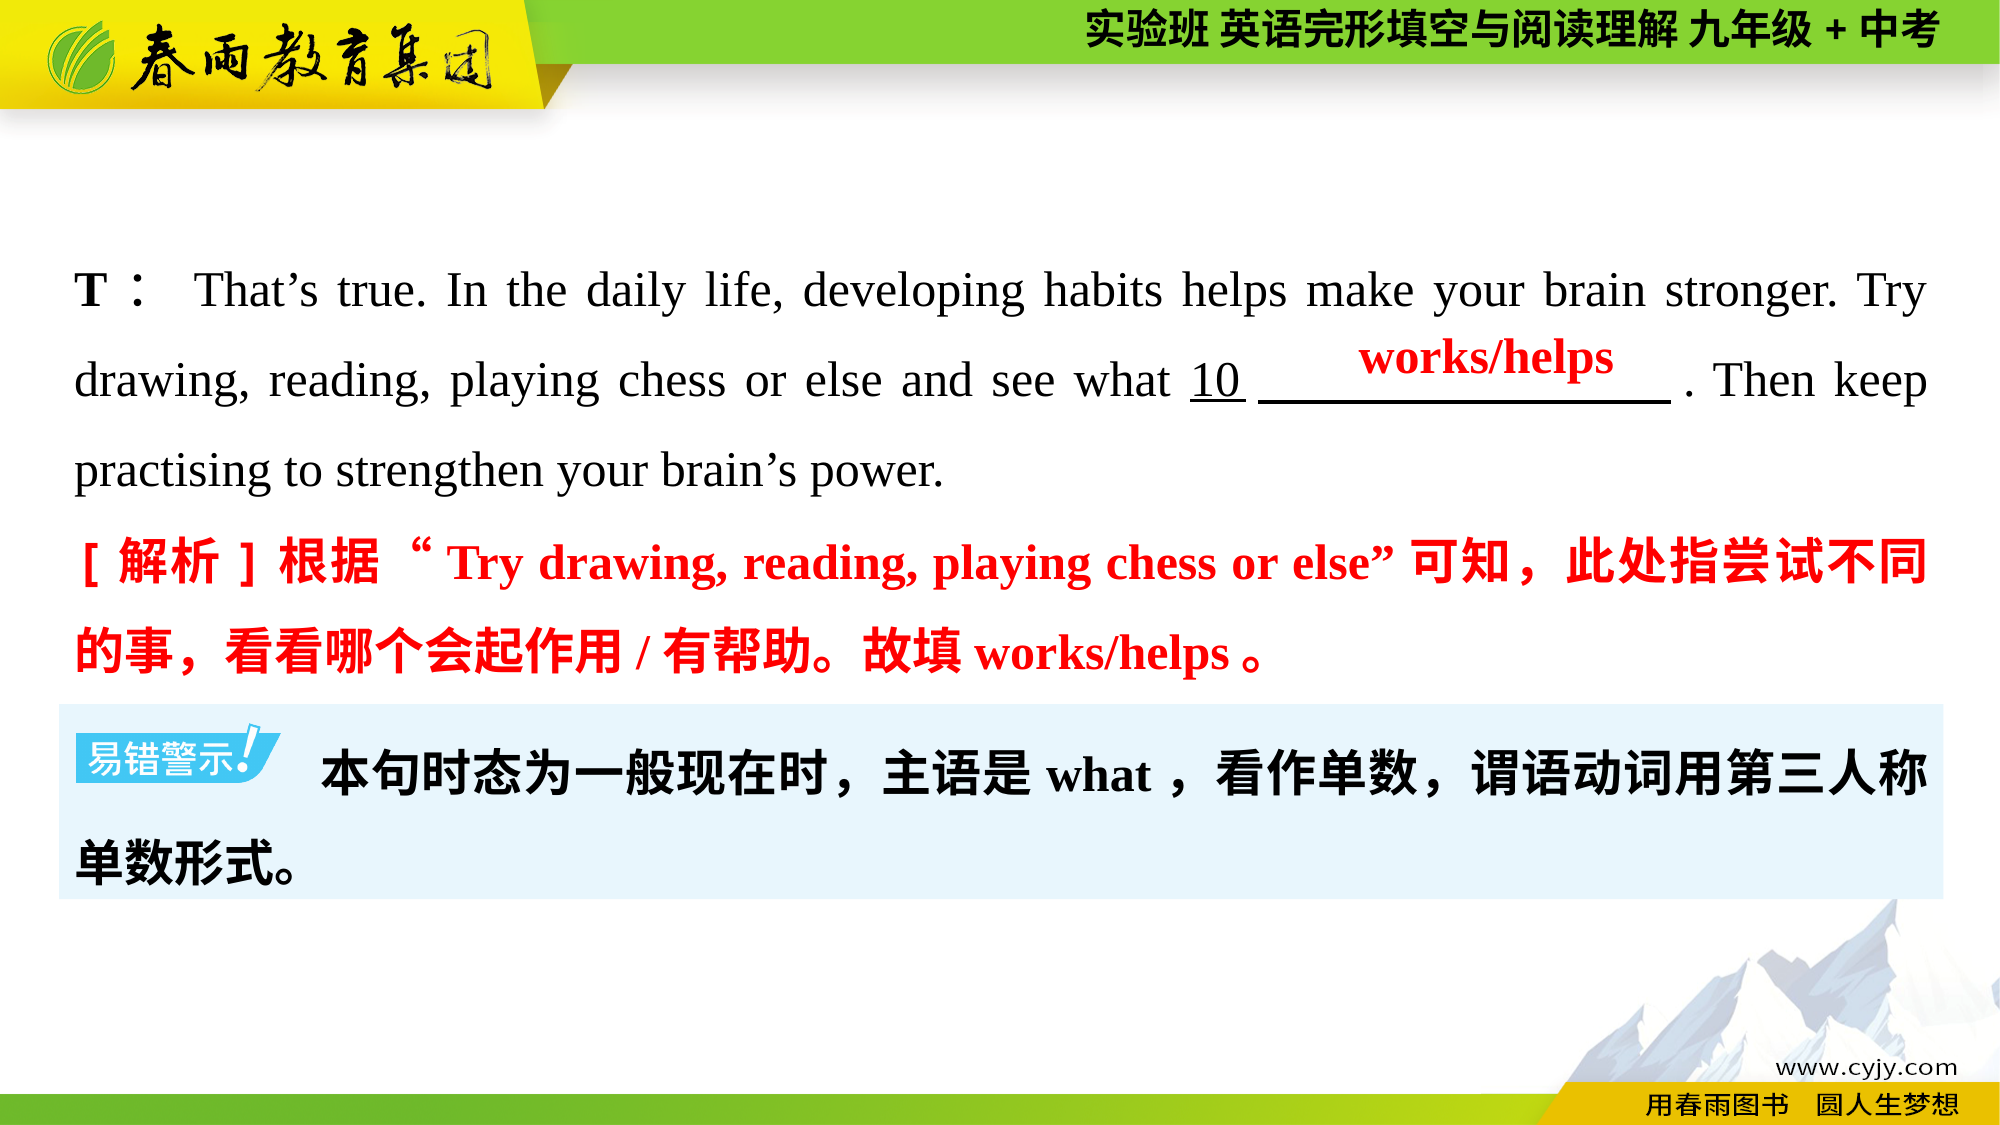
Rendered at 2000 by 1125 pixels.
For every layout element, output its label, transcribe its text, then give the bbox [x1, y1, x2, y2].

list T：That’s true. In the daily life, developing habits helps make your brain stronger. Try drawing, reading, playing chess or else and see what 10 . Then keep practising to strengthen your brain’s power. [59, 218, 1944, 507]
text_box 本句时态为一般现在时，主语是what，看作单数，谓语动词用第三人称单数形式。 [59, 704, 1944, 900]
picture [0, 0, 2000, 1125]
text_box [解析]根据“Try drawing, reading, playing chess or else”可知，此处指尝试不同的事，看看哪个会起作用/有帮助。故填works/helps。 [59, 507, 1944, 687]
text_box works/helps [1343, 316, 1630, 392]
